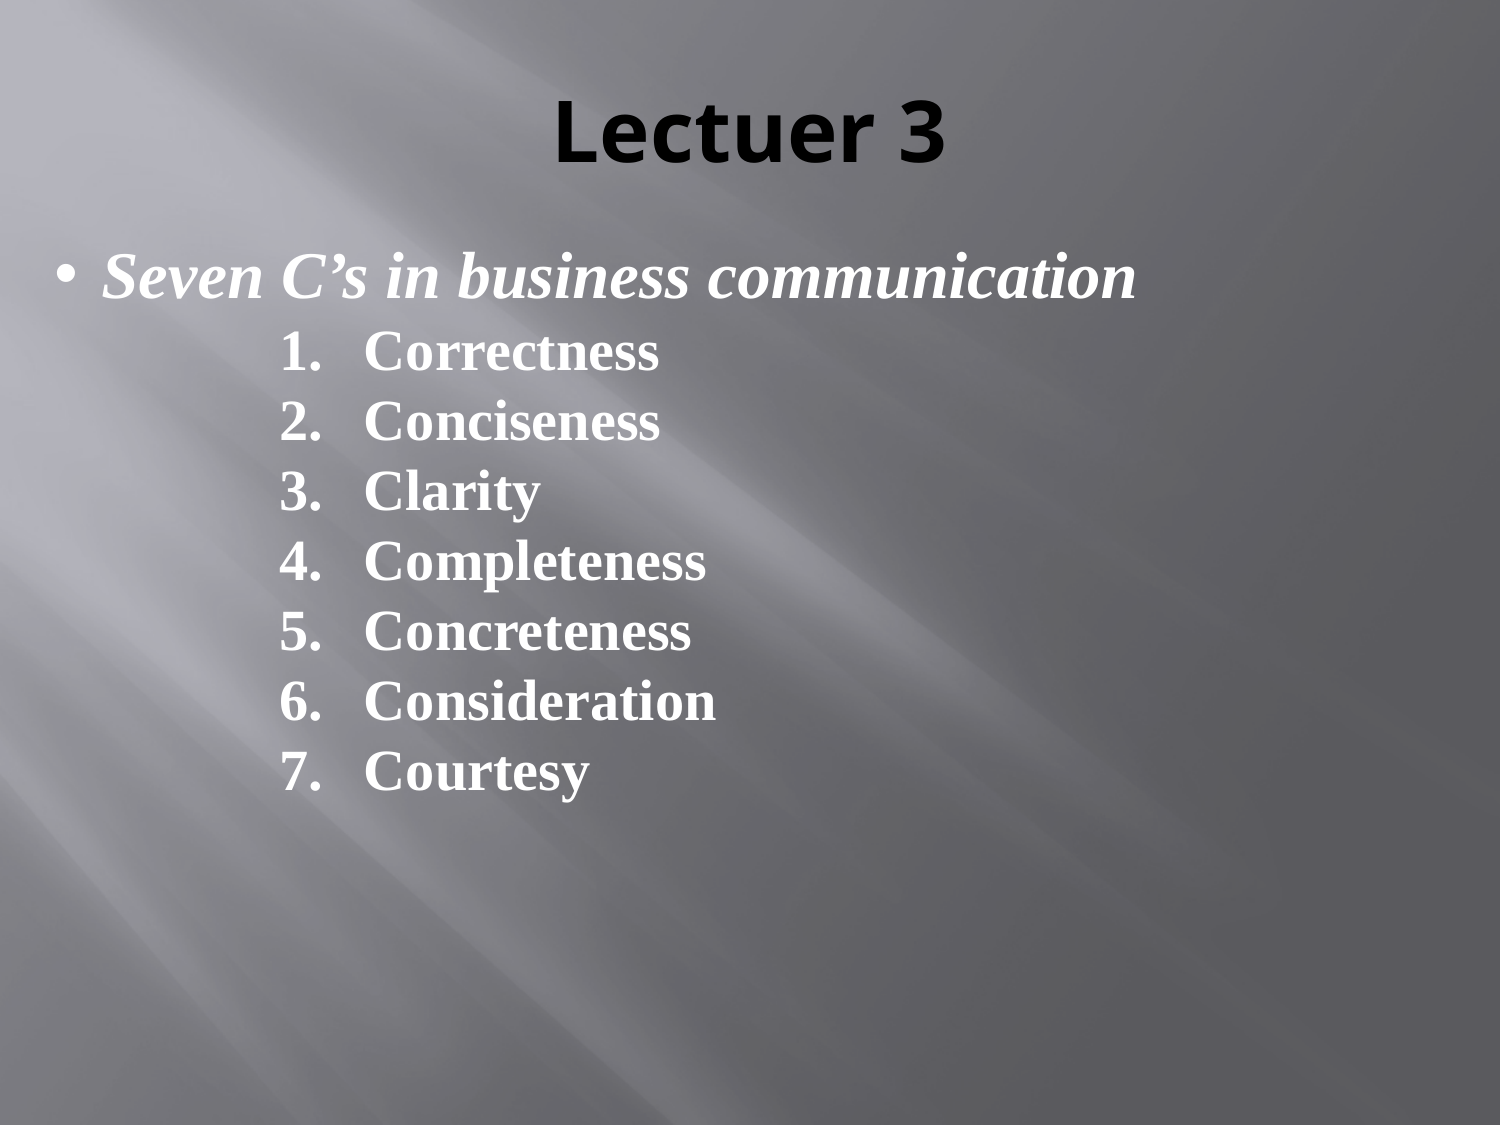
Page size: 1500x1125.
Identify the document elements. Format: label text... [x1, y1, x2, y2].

title Lectuer 3 [75, 45, 1425, 213]
text_box Seven C’s in business communication Correctness Conciseness Clarity Completeness Concreteness Consideration Courtesy [39, 224, 1428, 880]
